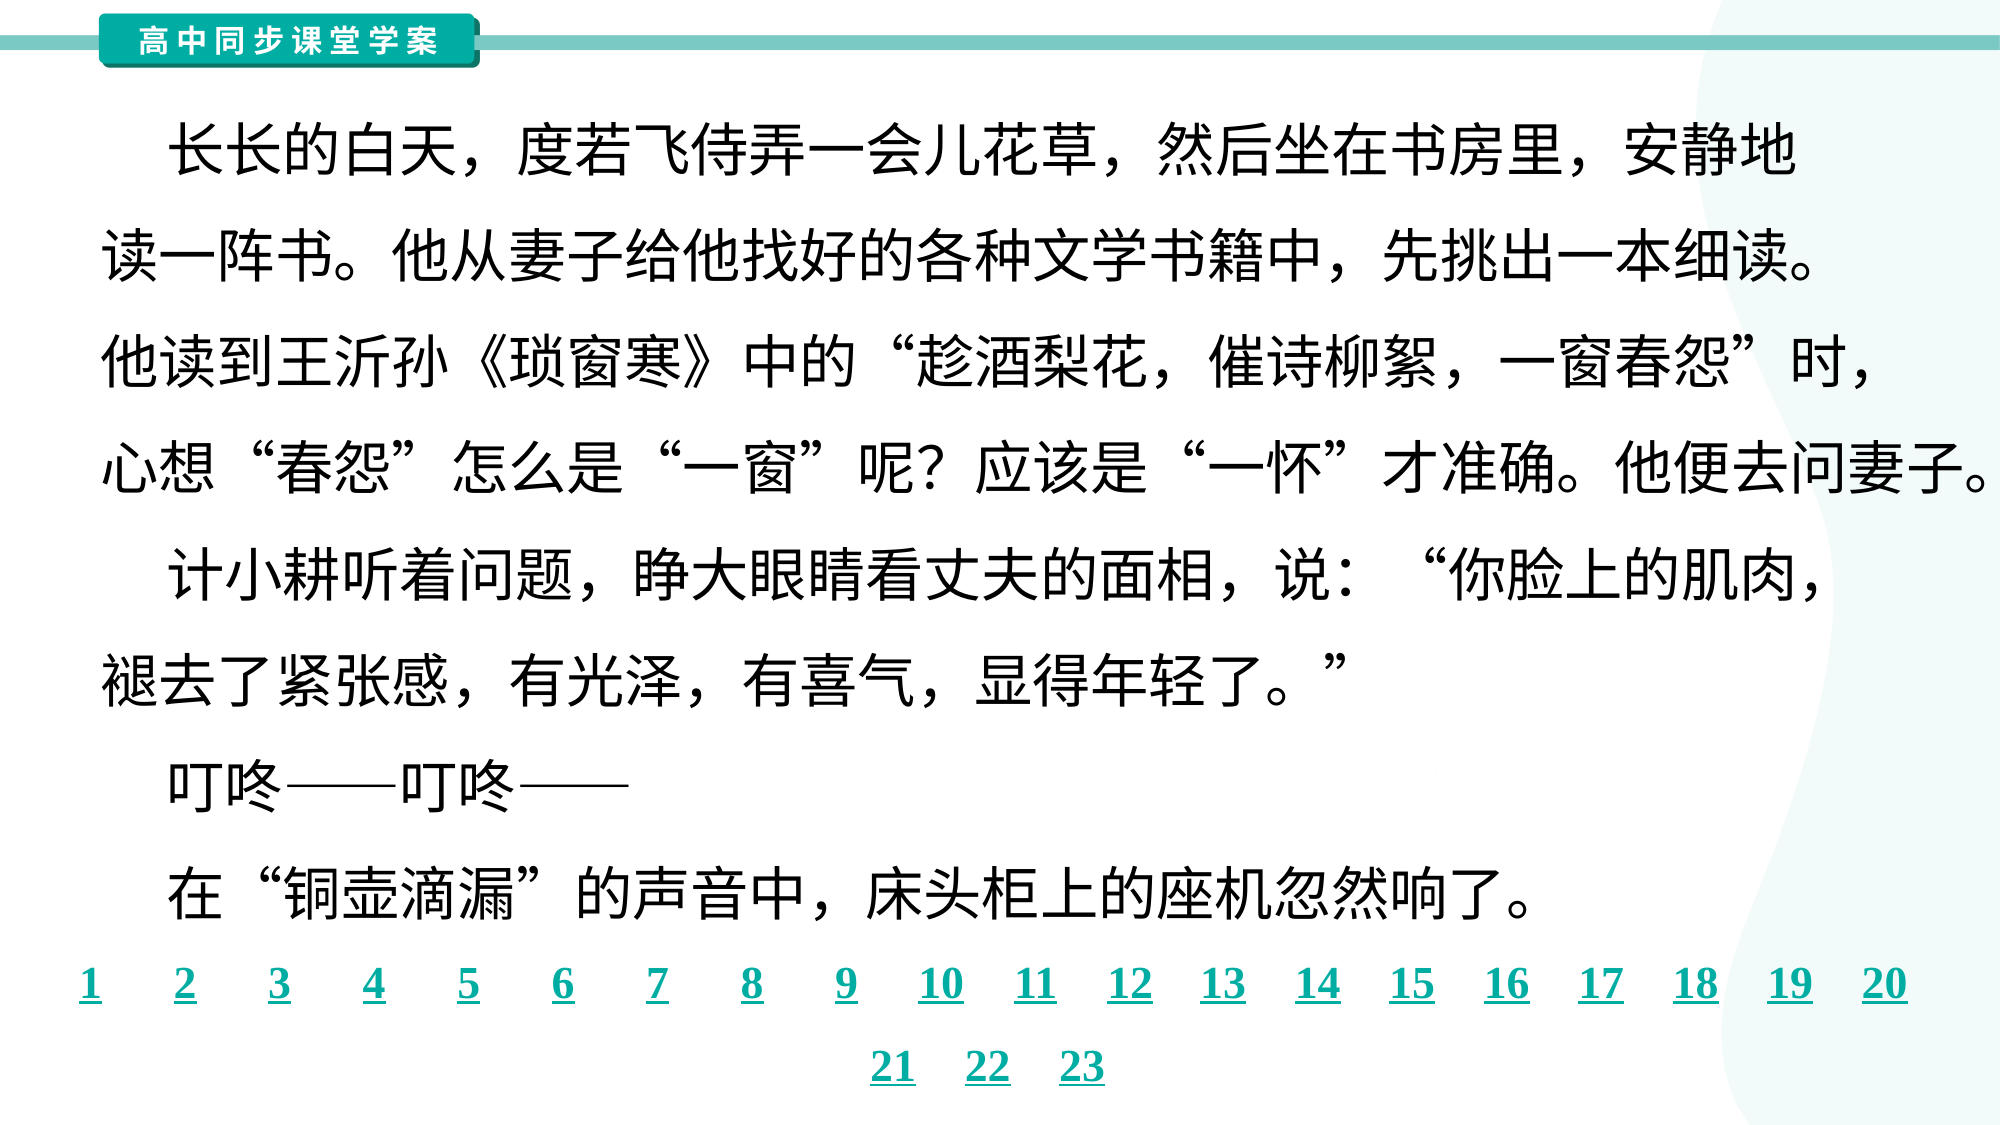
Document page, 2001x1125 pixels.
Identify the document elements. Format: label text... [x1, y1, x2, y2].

picture [0, 0, 2000, 1125]
text_box 长长的白天，度若飞侍弄一会儿花草，然后坐在书房里，安静地 读一阵书。他从妻子给他找好的各种文学书籍中，先挑出一本细读。 他读到王沂孙《琐窗寒》中的“趁酒梨花，催诗柳絮，一窗春怨”时， 心想“春怨”怎么是“一窗”呢？应该是“一怀”才准确。他便去问妻子。 计小耕听着问题，睁大眼睛看丈夫的面相，说：“你脸上的肌肉， 褪去了紧张感，有光泽，有喜气，显得年轻了。” 叮咚——叮咚—— 在“铜壶滴漏”的声音中，床头柜上的座机忽然响了。 [100, 76, 1899, 927]
